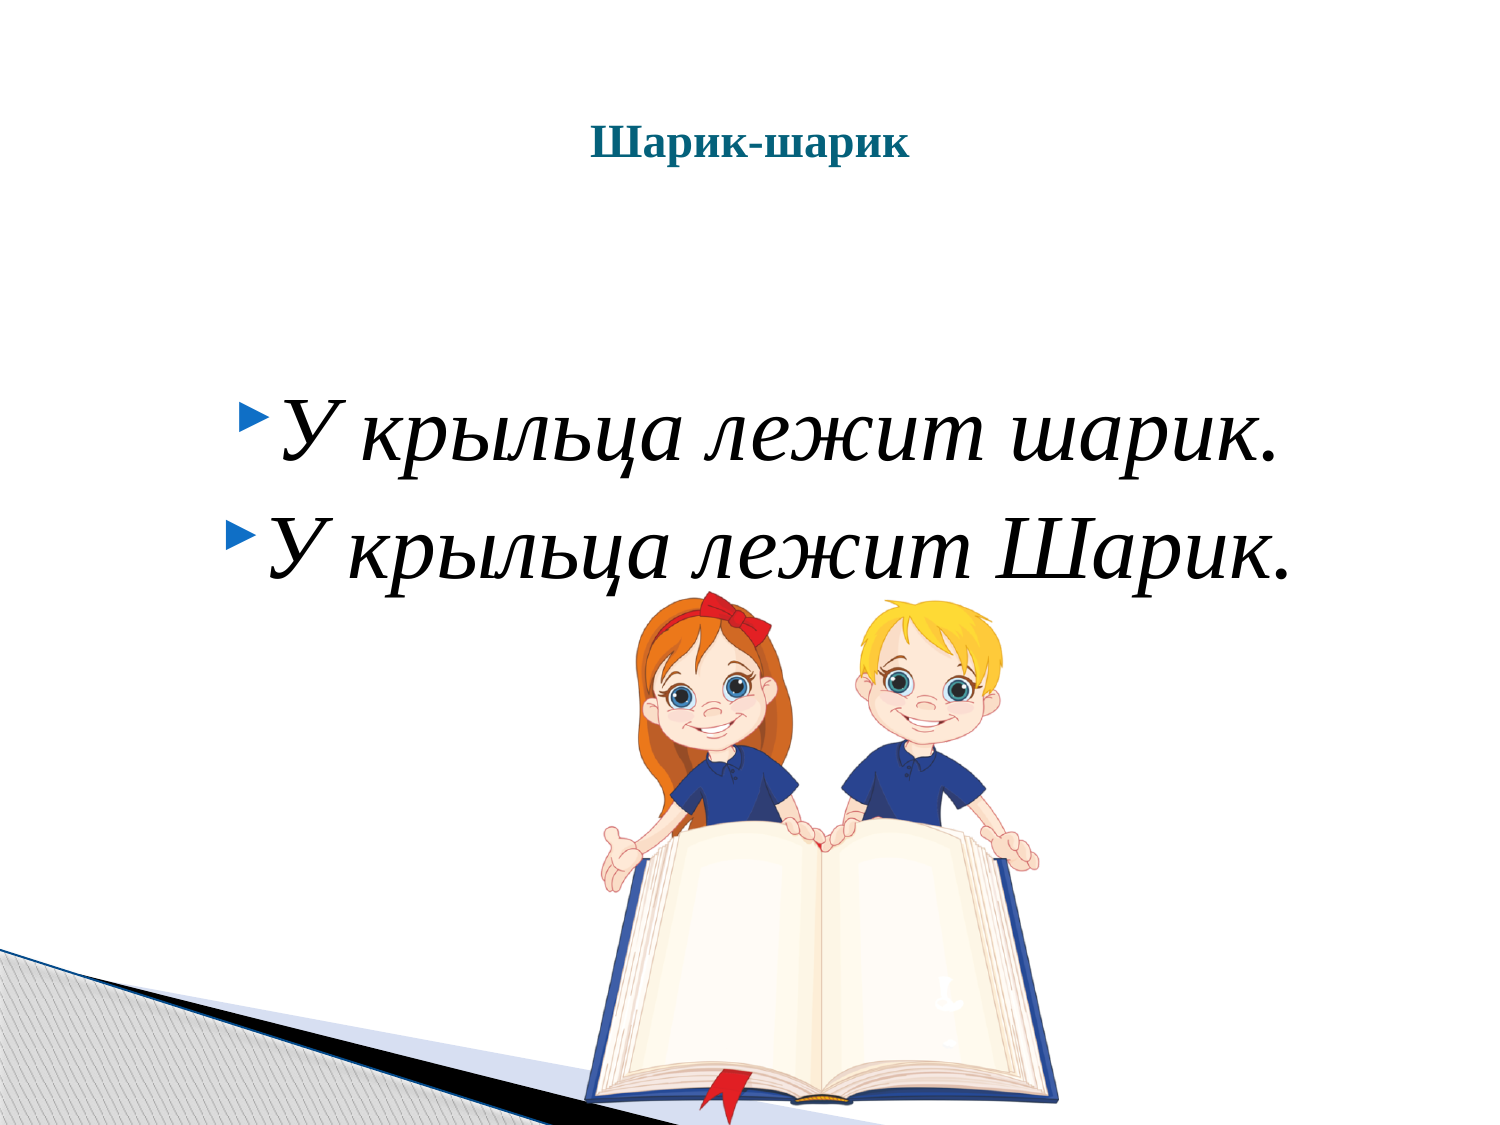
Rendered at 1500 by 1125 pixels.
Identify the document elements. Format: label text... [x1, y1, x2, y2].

list У крыльца лежит шарик. У крыльца лежит Шарик. [75, 243, 1425, 986]
title Шарик-шарик [75, 45, 1425, 233]
picture [584, 591, 1059, 1125]
